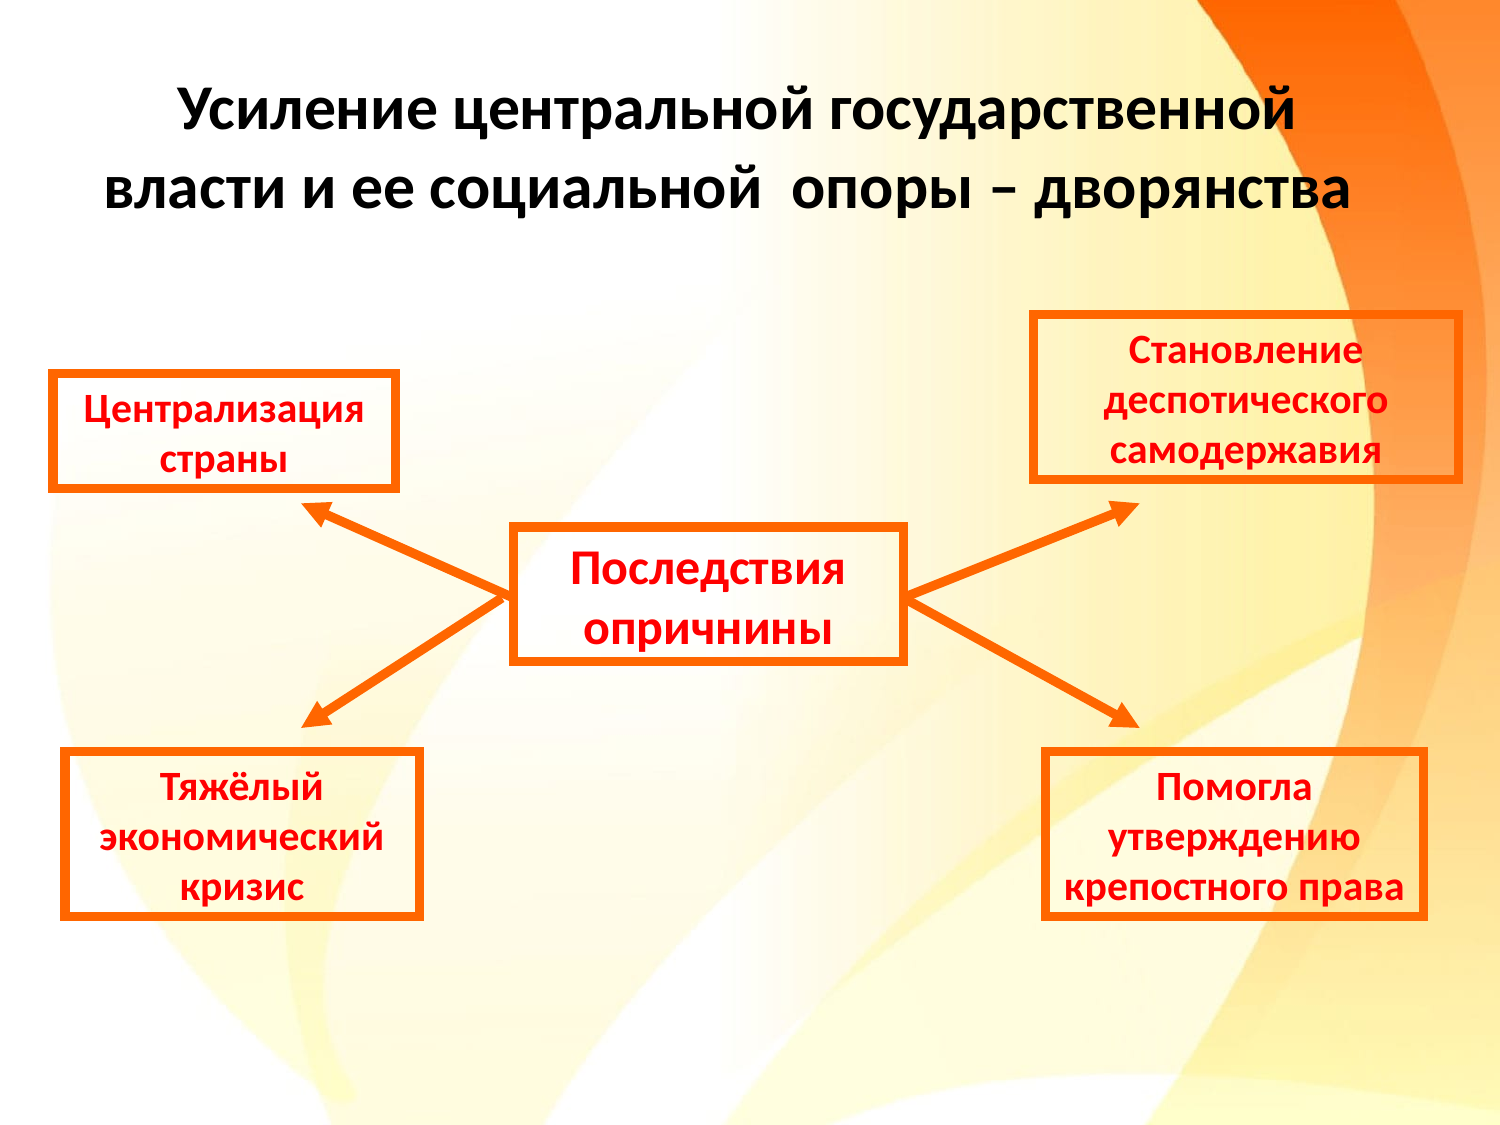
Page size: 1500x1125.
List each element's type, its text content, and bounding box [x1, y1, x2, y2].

text_box Становление деспотического самодержавия [1033, 314, 1459, 480]
text_box Тяжёлый экономический кризис [64, 751, 420, 917]
text_box Централизация страны [53, 373, 396, 489]
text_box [300, 503, 1140, 729]
picture [0, 0, 1500, 1125]
title Усиление центральной государственной власти и ее социальной опоры – дворянства [53, 42, 1404, 231]
text_box Помогла утверждению крепостного права [1045, 751, 1424, 917]
